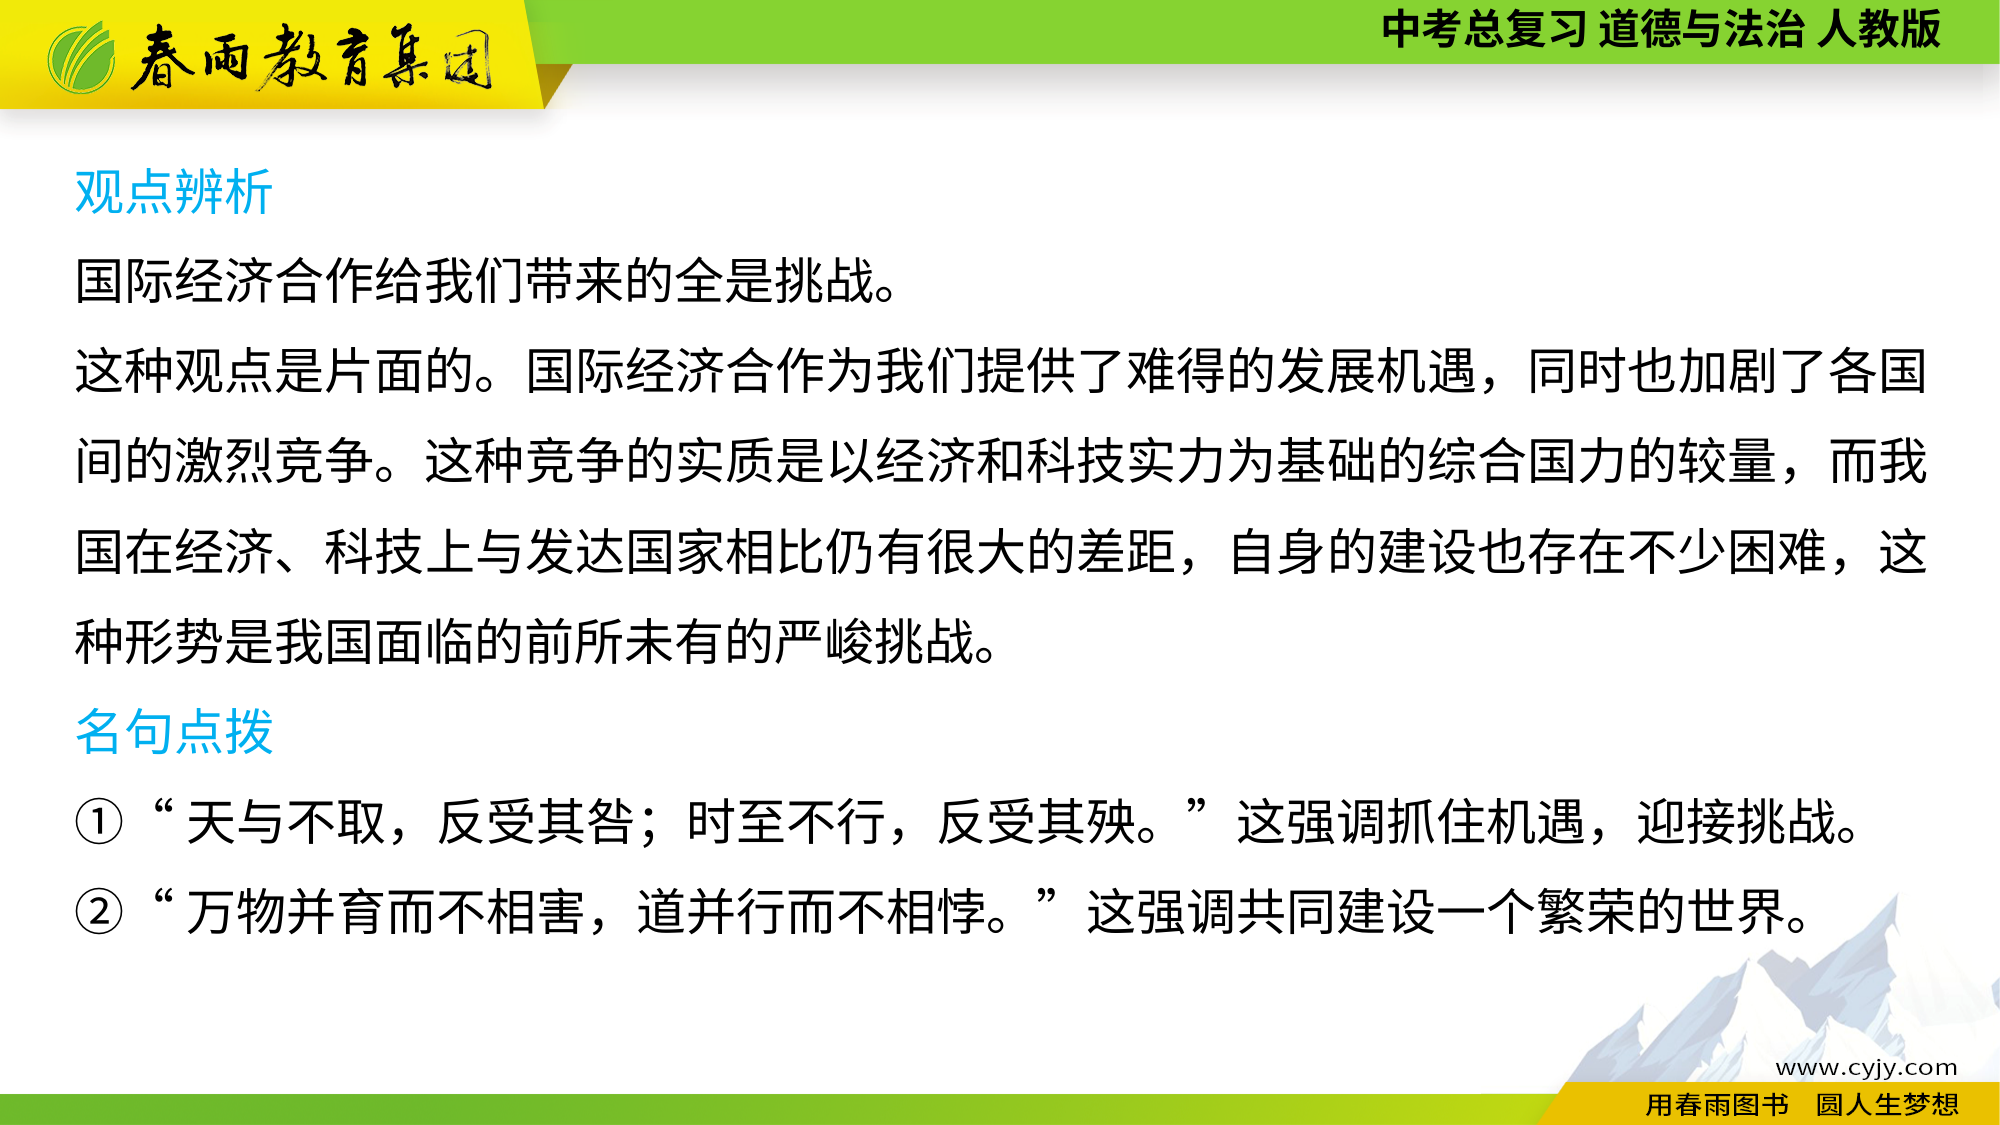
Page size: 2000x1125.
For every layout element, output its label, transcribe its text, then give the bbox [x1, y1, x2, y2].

list 观点辨析 国际经济合作给我们带来的全是挑战。 这种观点是片面的。国际经济合作为我们提供了难得的发展机遇，同时也加剧了各国间的激烈竞争。这种竞争的实质是以经济和科技实力为基础的综合国力的较量，而我国在经济、科技上与发达国家相比仍有很大的差距，自身的建设也存在不少困难，这种形势是我国面临的前所未有的严峻挑战。 名句点拨 ①“天与不取，反受其咎；时至不行，反受其殃。”这强调抓住机遇，迎接挑战。 ②“万物并育而不相害，道并行而不相悖。”这强调共同建设一个繁荣的世界。 [59, 122, 1944, 944]
picture [0, 0, 2000, 1125]
